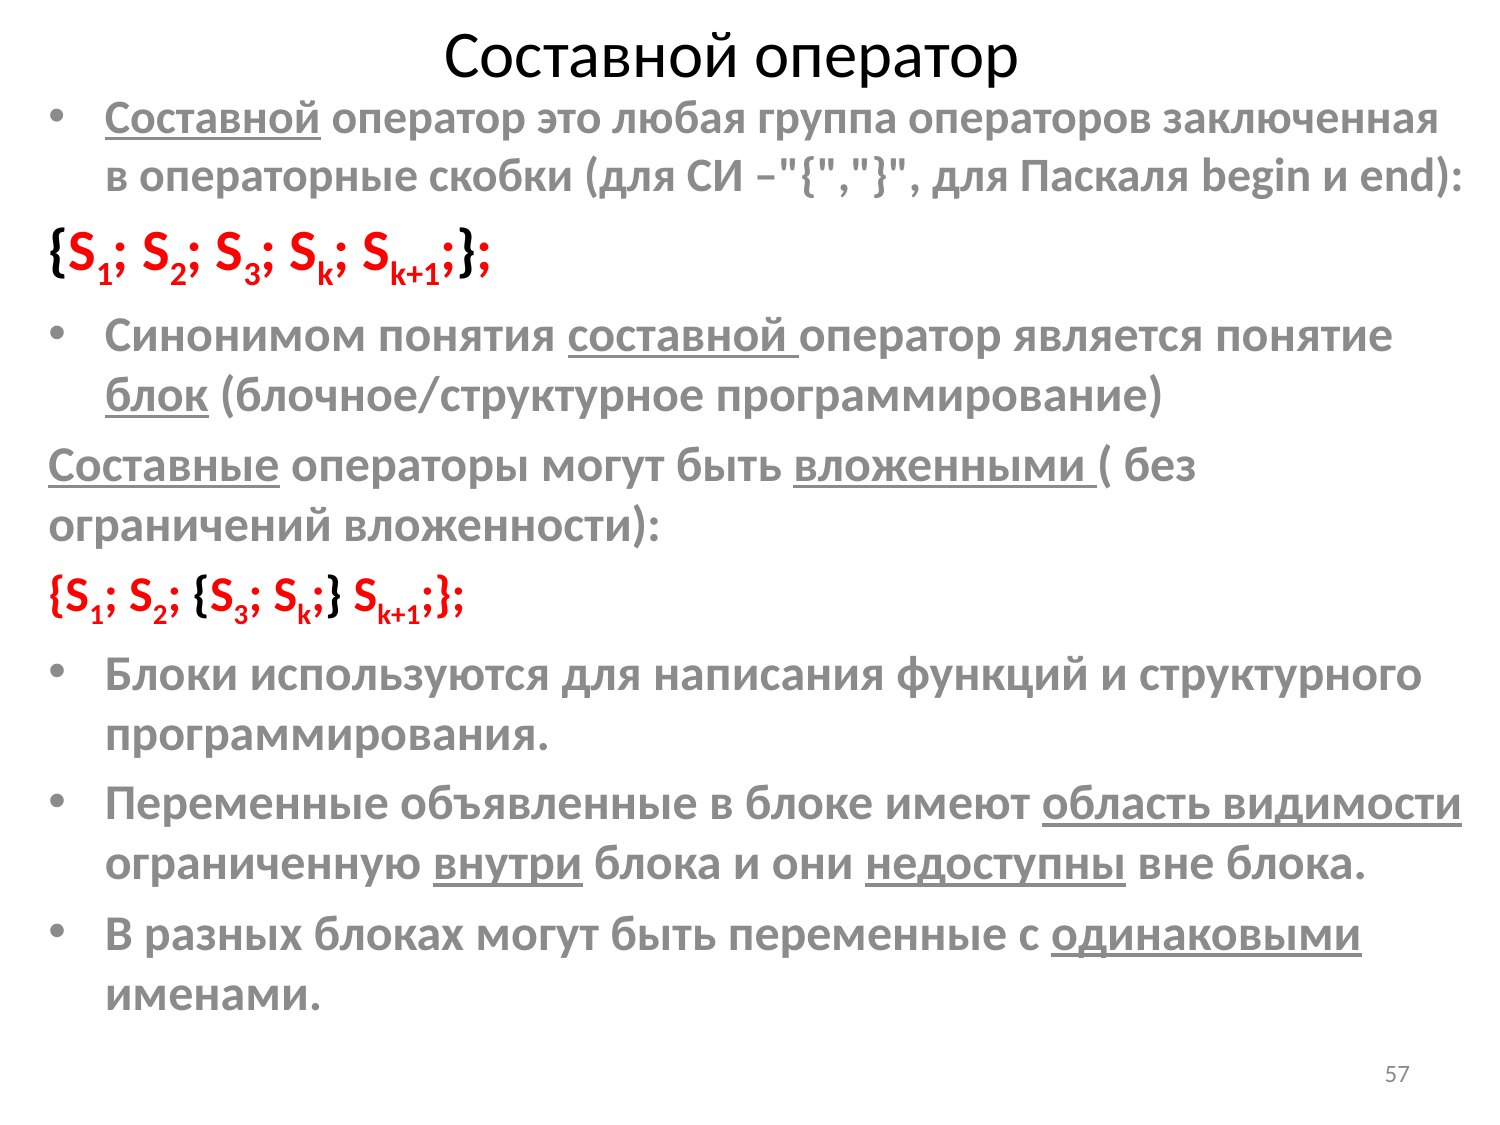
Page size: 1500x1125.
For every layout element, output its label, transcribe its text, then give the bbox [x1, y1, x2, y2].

text_box Составной оператор это любая группа операторов заключенная в операторные скобки (для СИ –"{","}", для Паскаля begin и end): {S1; S2; S3; Sk; Sk+1;}; Синонимом понятия составной оператор является понятие блок (блочное/структурное программирование) Составные операторы могут быть вложенными ( без ограничений вложенности): {S1; S2; {S3; Sk;} Sk+1;}; Блоки используются для написания функций и структурного программирования. Переменные объявленные в блоке имеют область видимости ограниченную внутри блока и они недоступны вне блока. В разных блоках могут быть переменные с одинаковыми именами. [33, 78, 1483, 1024]
slide_number 57 [1074, 1042, 1425, 1103]
title Составной оператор [159, 0, 1306, 78]
